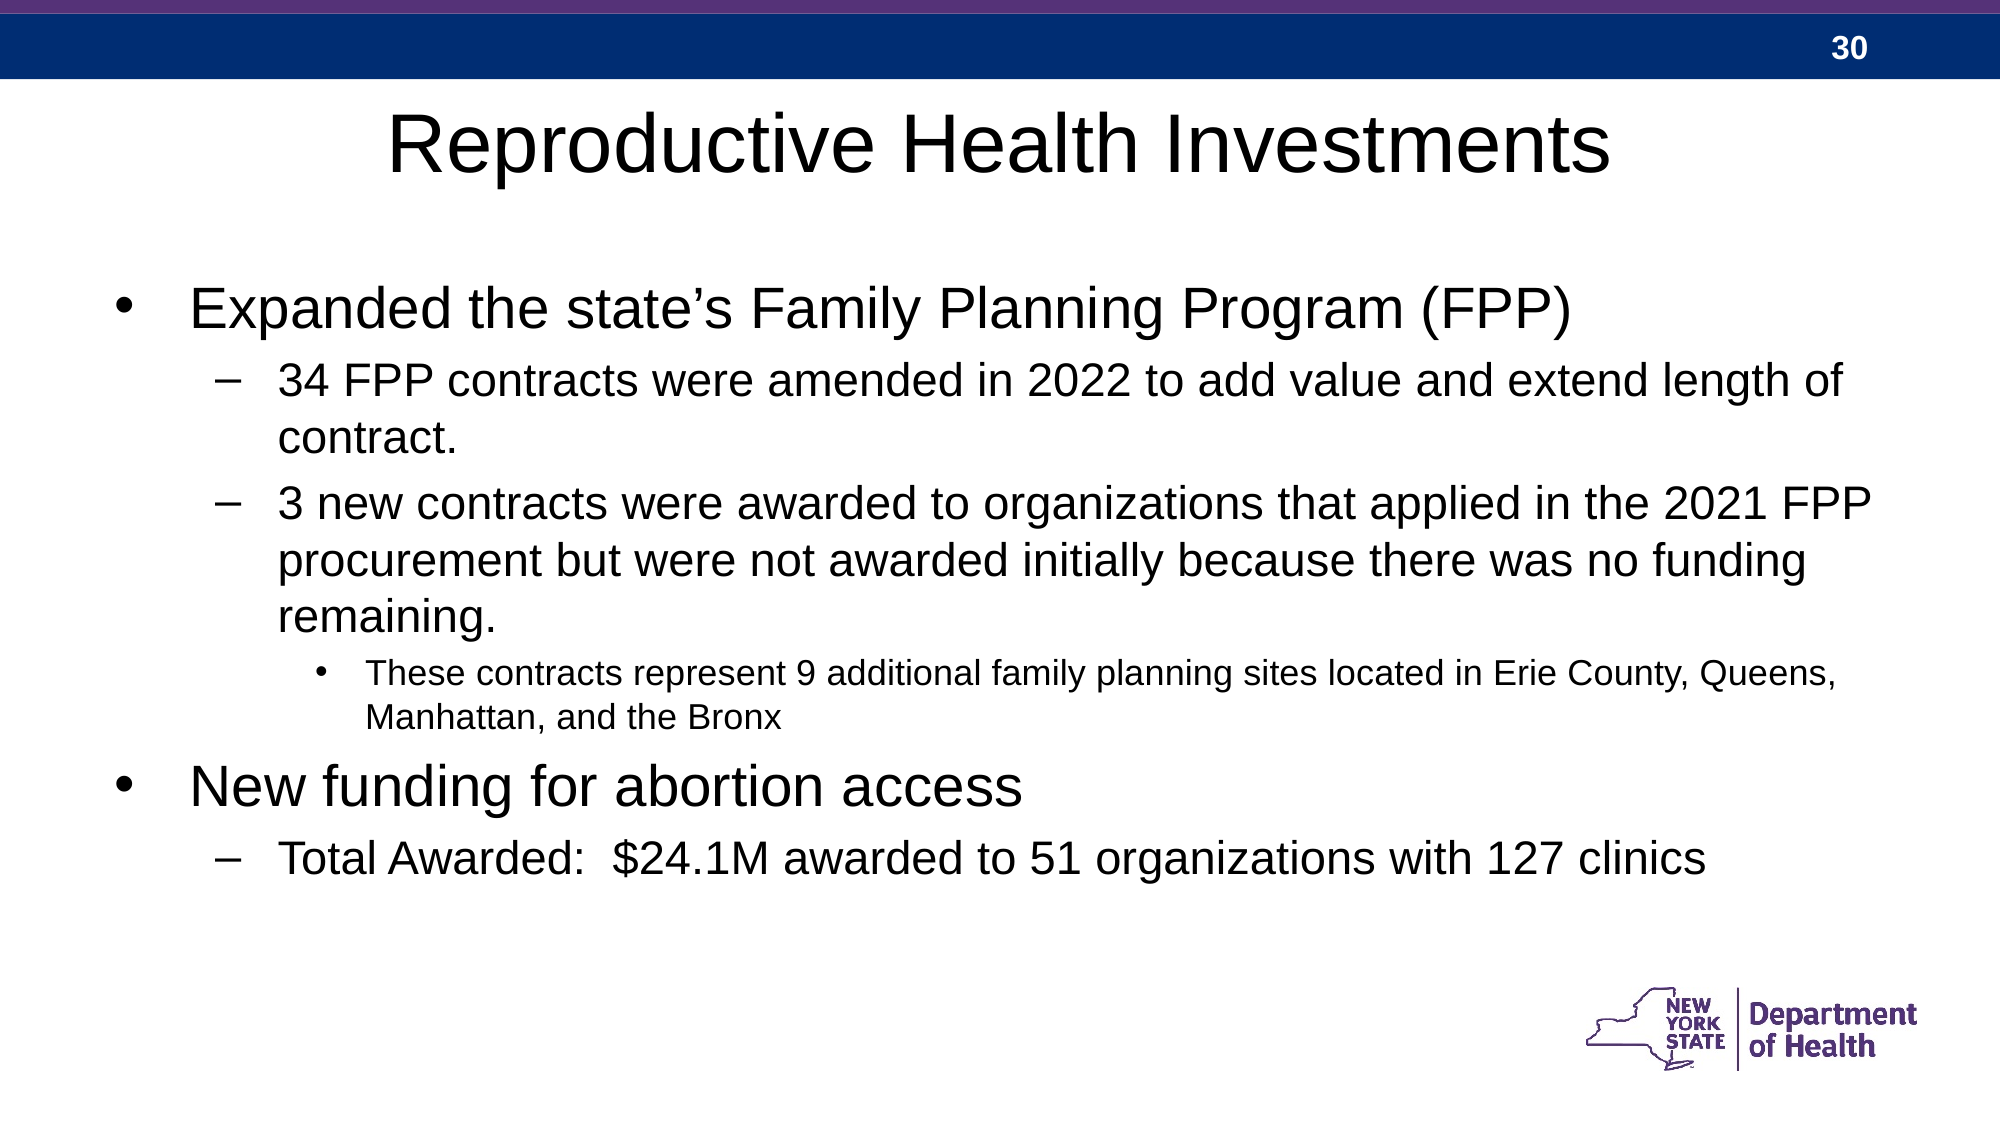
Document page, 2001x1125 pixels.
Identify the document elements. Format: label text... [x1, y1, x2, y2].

picture [1586, 987, 1917, 1071]
title Reproductive Health Investments [99, 45, 1900, 233]
list Expanded the state’s Family Planning Program (FPP) 34 FPP contracts were amended in 2022 to add value and extend length of contract. 3 new contracts were awarded to organizations that applied in the 2021 FPP procurement but were not awarded initially because there was no funding remaining. These contracts represent 9 additional family planning sites located in Erie County, Queens, Manhattan, and the Bronx New funding for abortion access Total Awarded: $24.1M awarded to 51 organizations with 127 clinics [99, 262, 1900, 1005]
